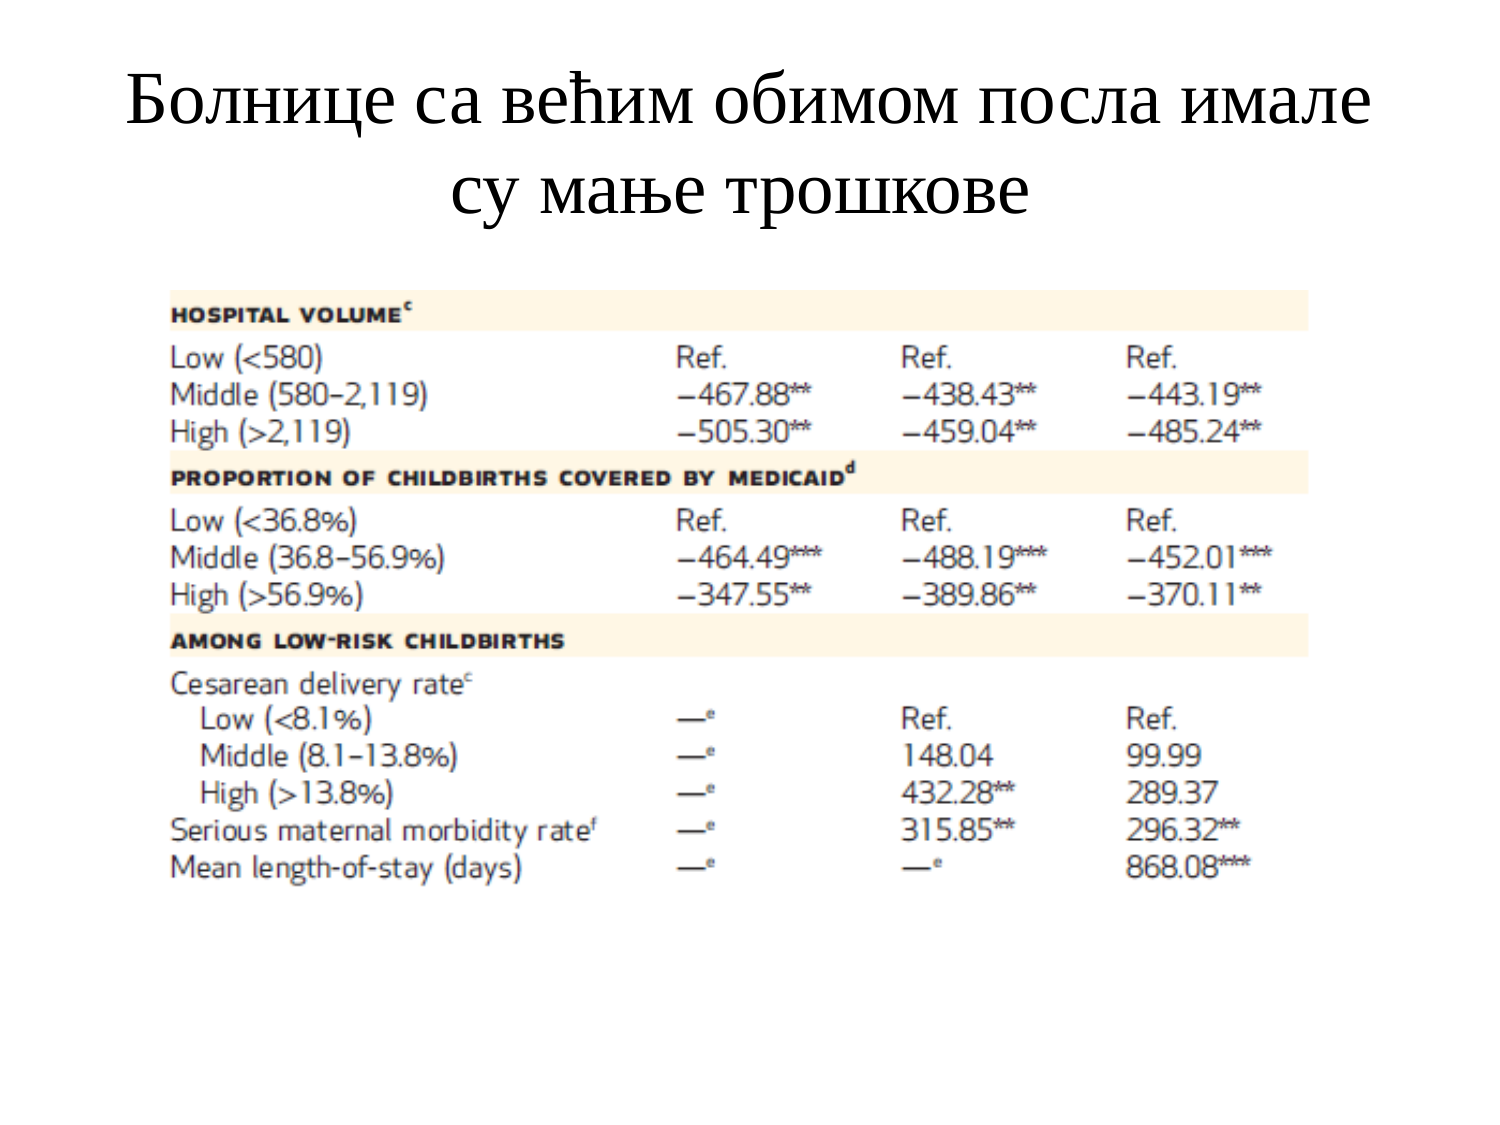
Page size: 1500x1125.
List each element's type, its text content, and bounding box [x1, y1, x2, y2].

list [100, 290, 1341, 906]
title Болнице са већим обимом посла имале су мање трошкове [75, 45, 1425, 233]
